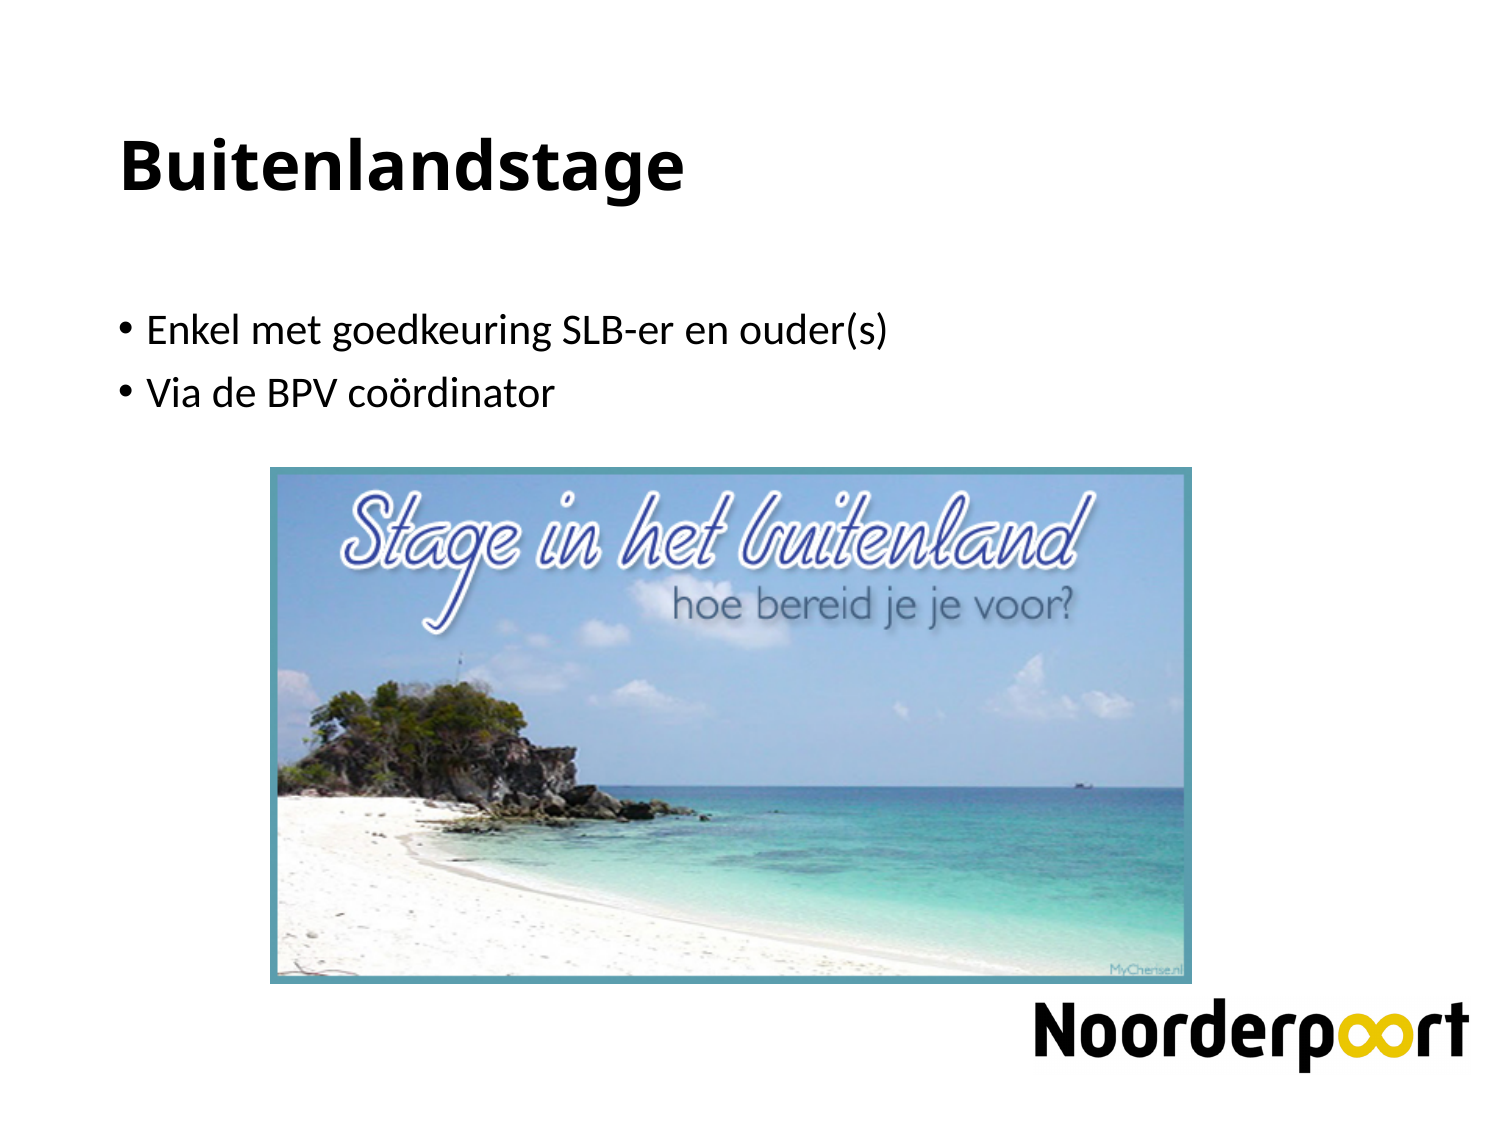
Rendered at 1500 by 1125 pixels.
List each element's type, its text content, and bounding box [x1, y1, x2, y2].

picture [1033, 996, 1471, 1075]
picture [269, 467, 1192, 984]
list Enkel met goedkeuring SLB-er en ouder(s) Via de BPV coördinator [103, 299, 1397, 1014]
title Buitenlandstage [103, 59, 1397, 278]
